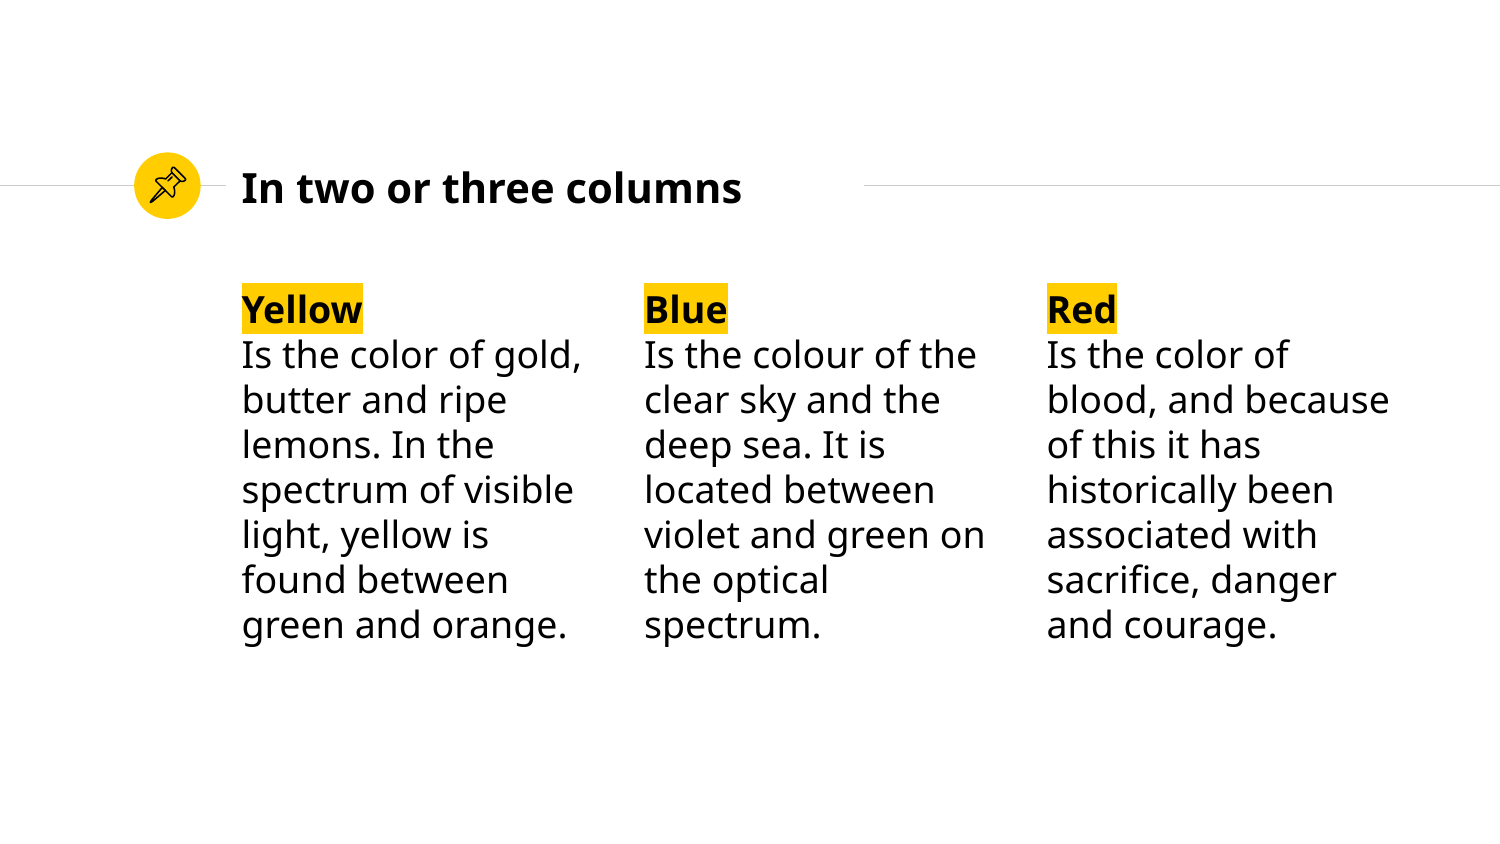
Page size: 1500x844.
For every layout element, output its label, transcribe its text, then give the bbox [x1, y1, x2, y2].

list Red Is the color of blood, and because of this it has historically been associated with sacrifice, danger and courage. [1031, 270, 1415, 783]
list Yellow Is the color of gold, butter and ripe lemons. In the spectrum of visible light, yellow is found between green and orange. [226, 270, 610, 783]
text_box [150, 166, 186, 203]
title In two or three columns [226, 151, 863, 223]
list Blue Is the colour of the clear sky and the deep sea. It is located between violet and green on the optical spectrum. [629, 270, 1012, 783]
